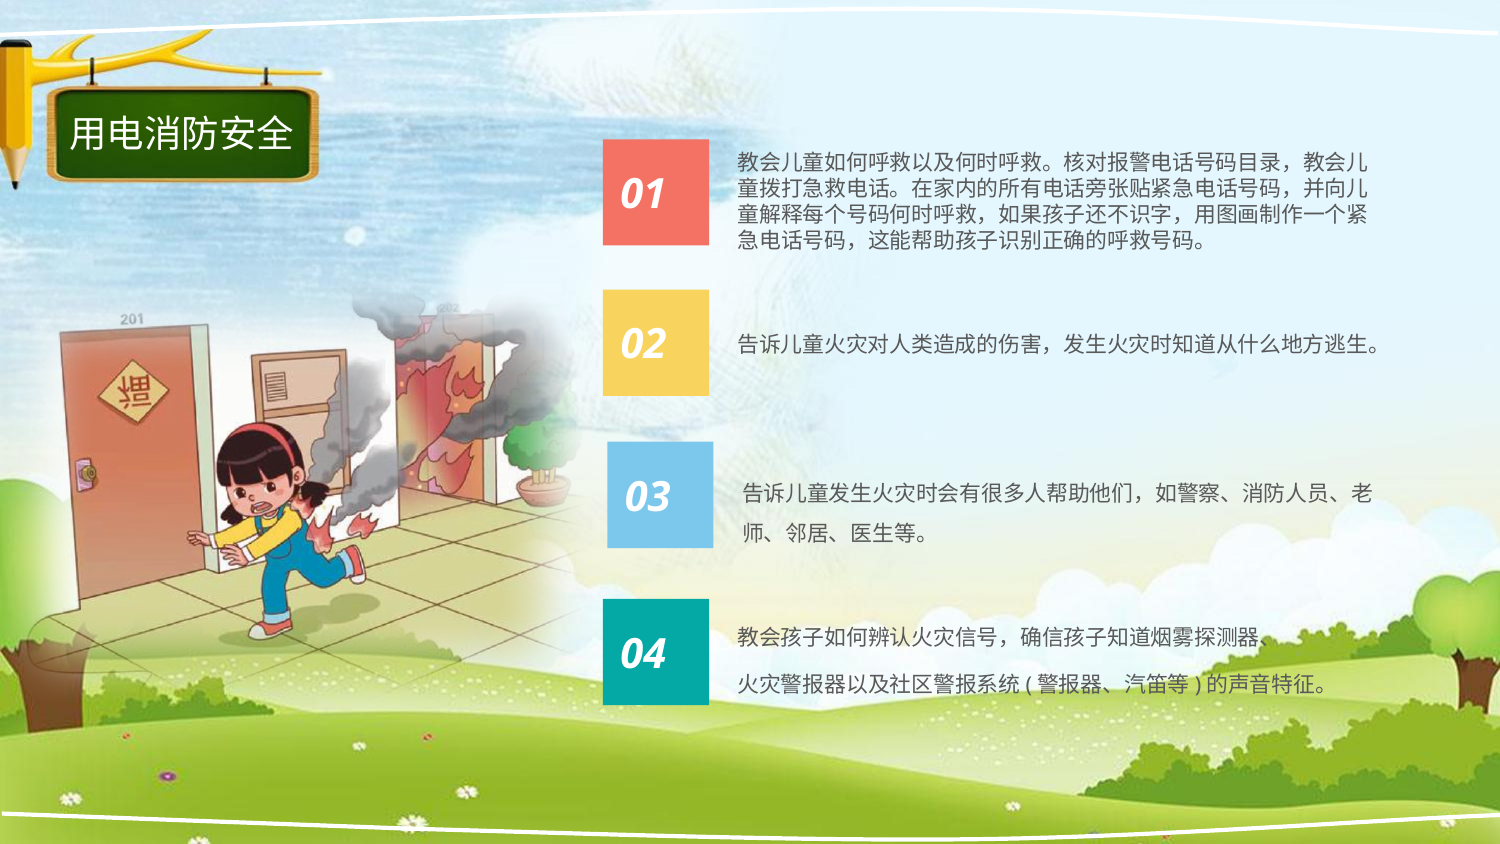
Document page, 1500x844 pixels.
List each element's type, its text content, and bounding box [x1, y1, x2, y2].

text_box 教会孩子如何辨认火灾信号，确信孩子知道烟雾探测器、 火灾警报器以及社区警报系统(警报器、汽笛等)的声音特征。 [717, 613, 1403, 721]
picture [0, 0, 1500, 844]
text_box [607, 441, 714, 549]
text_box 02 [605, 309, 722, 375]
text_box [602, 139, 710, 246]
text_box 03 [610, 461, 722, 527]
text_box [602, 289, 710, 396]
text_box 告诉儿童火灾对人类造成的伤害，发生火灾时知道从什么地方逃生。 [717, 320, 1403, 364]
text_box 04 [605, 619, 717, 684]
text_box 告诉儿童发生火灾时会有很多人帮助他们，如警察、消防人员、老师、邻居、医生等。 [722, 457, 1407, 565]
text_box 教会儿童如何呼救以及何时呼救。核对报警电话号码目录，教会儿童拨打急救电话。在家内的所有电话旁张贴紧急电话号码，并向儿童解释每个号码何时呼救，如果孩子还不识字，用图画制作一个紧急电话号码，这能帮助孩子识别正确的呼救号码。 [717, 138, 1403, 246]
text_box [602, 598, 710, 706]
text_box 用电消防安全 [54, 103, 310, 163]
text_box 01 [605, 159, 717, 225]
